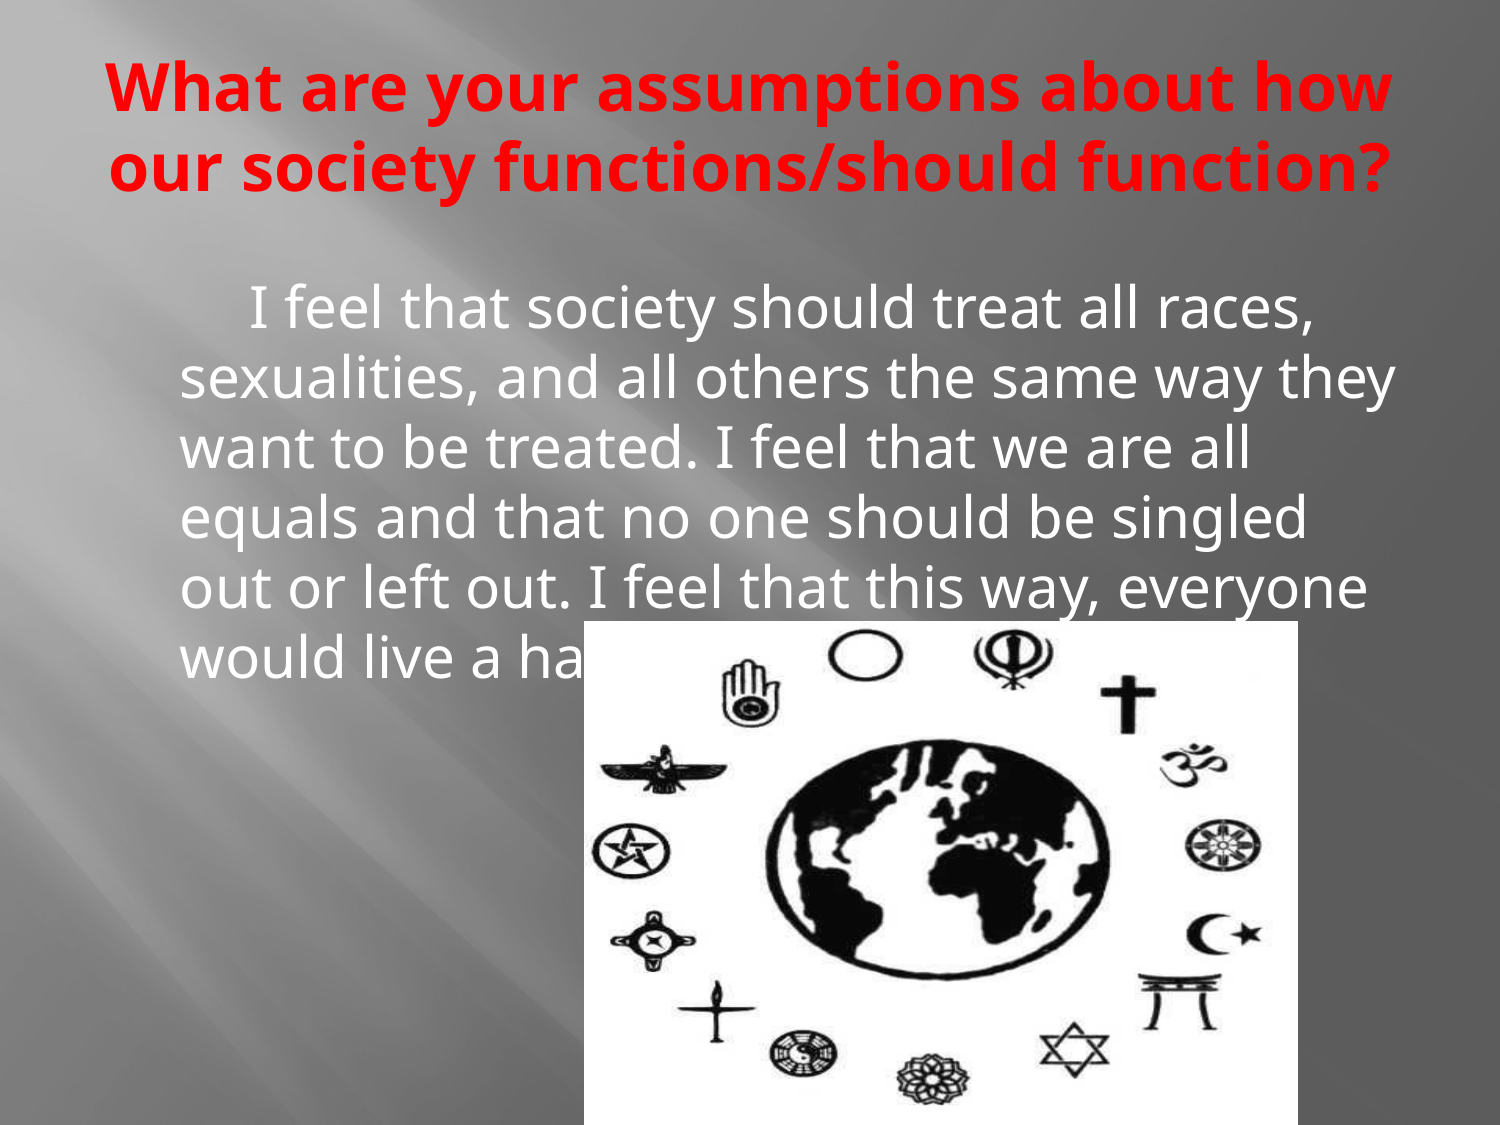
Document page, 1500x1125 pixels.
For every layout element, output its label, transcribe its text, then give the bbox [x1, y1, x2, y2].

title What are your assumptions about how our society functions/should function? [41, 30, 1459, 219]
list I feel that society should treat all races, sexualities, and all others the same way they want to be treated. I feel that we are all equals and that no one should be singled out or left out. I feel that this way, everyone would live a happy lifestyle. [75, 262, 1425, 1035]
picture [584, 621, 1298, 1125]
